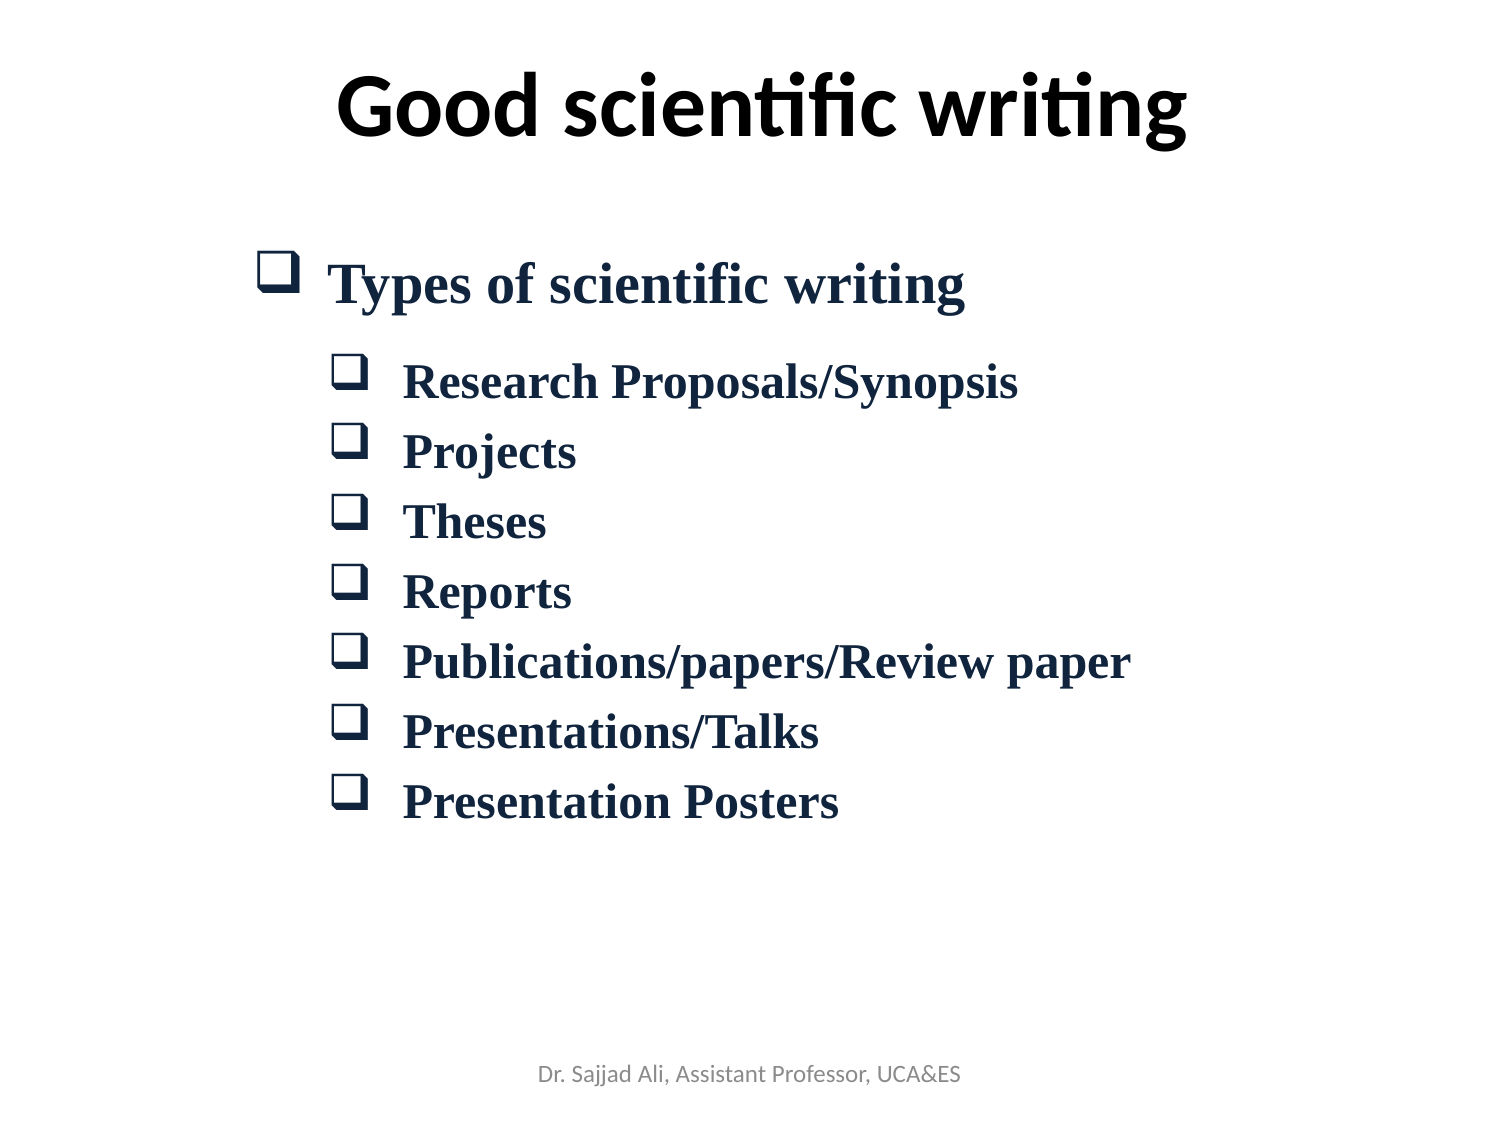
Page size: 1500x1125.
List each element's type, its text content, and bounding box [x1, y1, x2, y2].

subtitle Types of scientific writing Research Proposals/Synopsis Projects Theses Reports Publications/papers/Review paper Presentations/Talks Presentation Posters [237, 237, 1288, 888]
footer Dr. Sajjad Ali, Assistant Professor, UCA&ES [512, 1042, 988, 1103]
title Good scientific writing [125, 24, 1400, 175]
